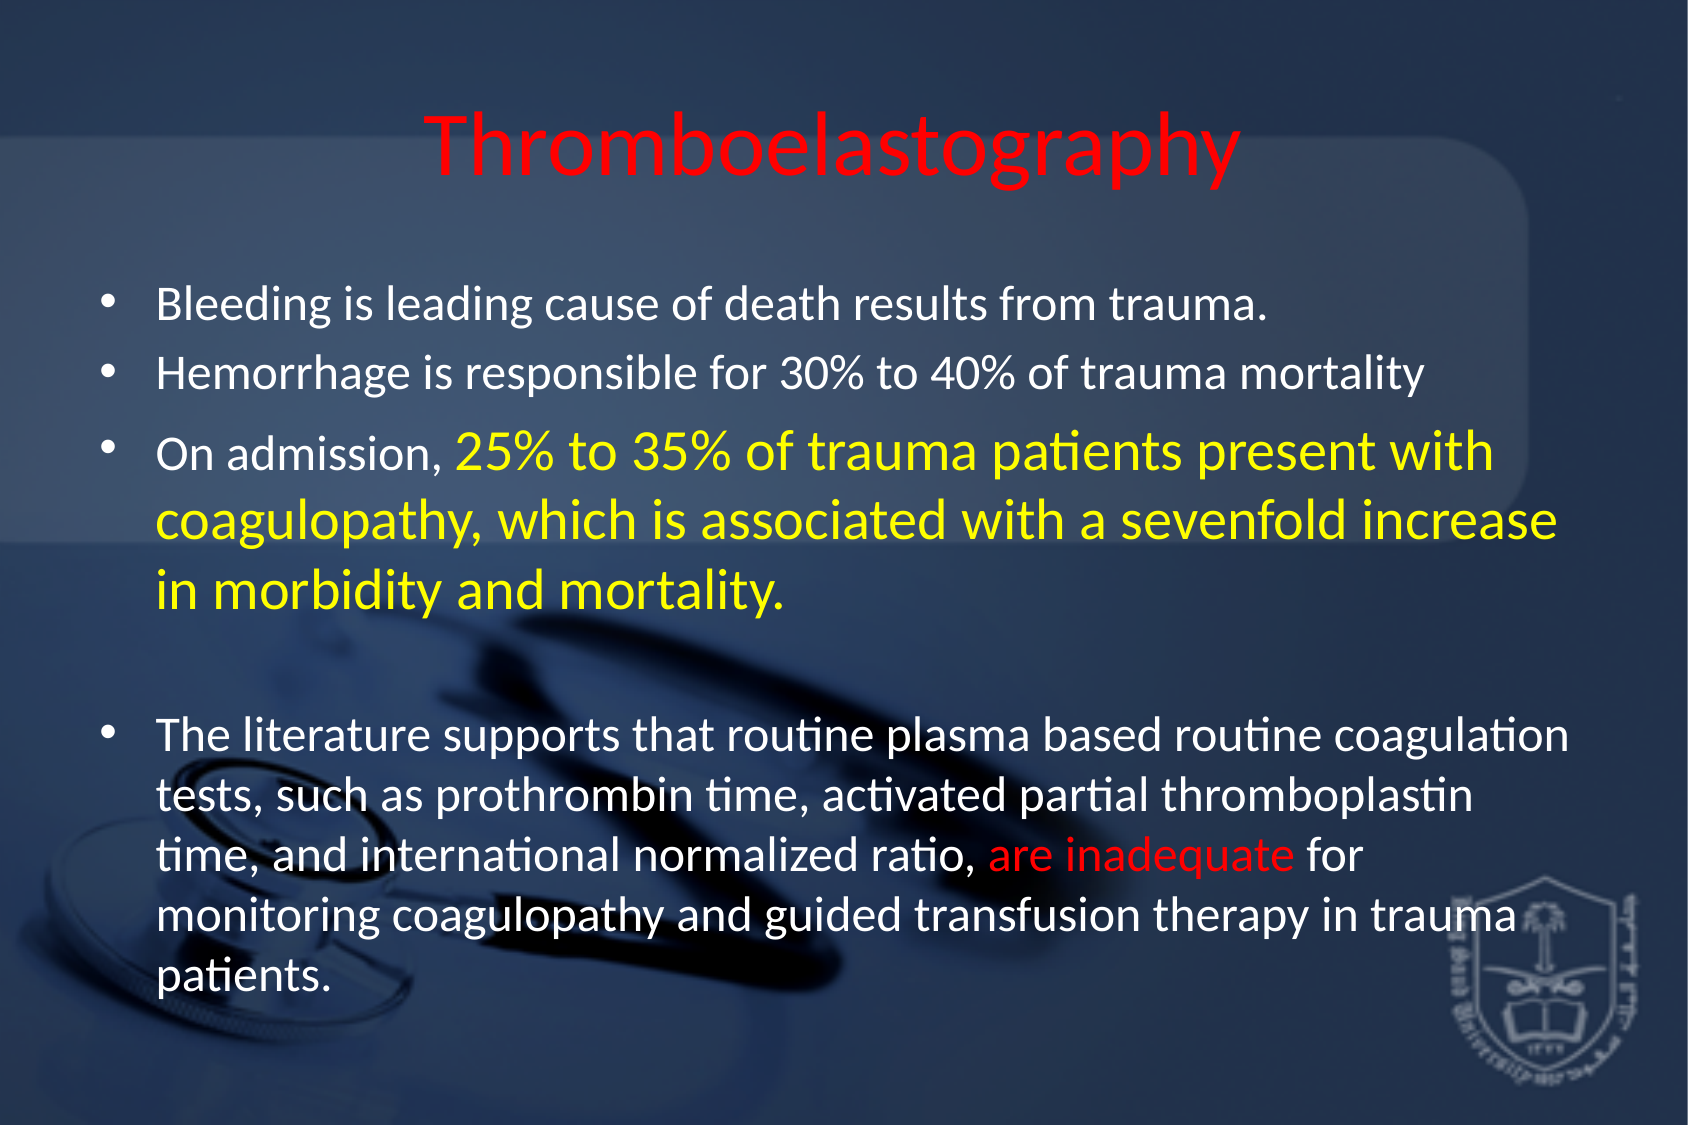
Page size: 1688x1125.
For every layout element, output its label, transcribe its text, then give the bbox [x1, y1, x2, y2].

list Bleeding is leading cause of death results from trauma. Hemorrhage is responsible for 30% to 40% of trauma mortality On admission, 25% to 35% of trauma patients present with coagulopathy, which is associated with a sevenfold increase in morbidity and mortality. The literature supports that routine plasma based routine coagulation tests, such as prothrombin time, activated partial thromboplastin time, and international normalized ratio, are inadequate for monitoring coagulopathy and guided transfusion therapy in trauma patients. [84, 262, 1604, 1005]
picture [0, 0, 1688, 1125]
title Thromboelastography [84, 45, 1604, 233]
